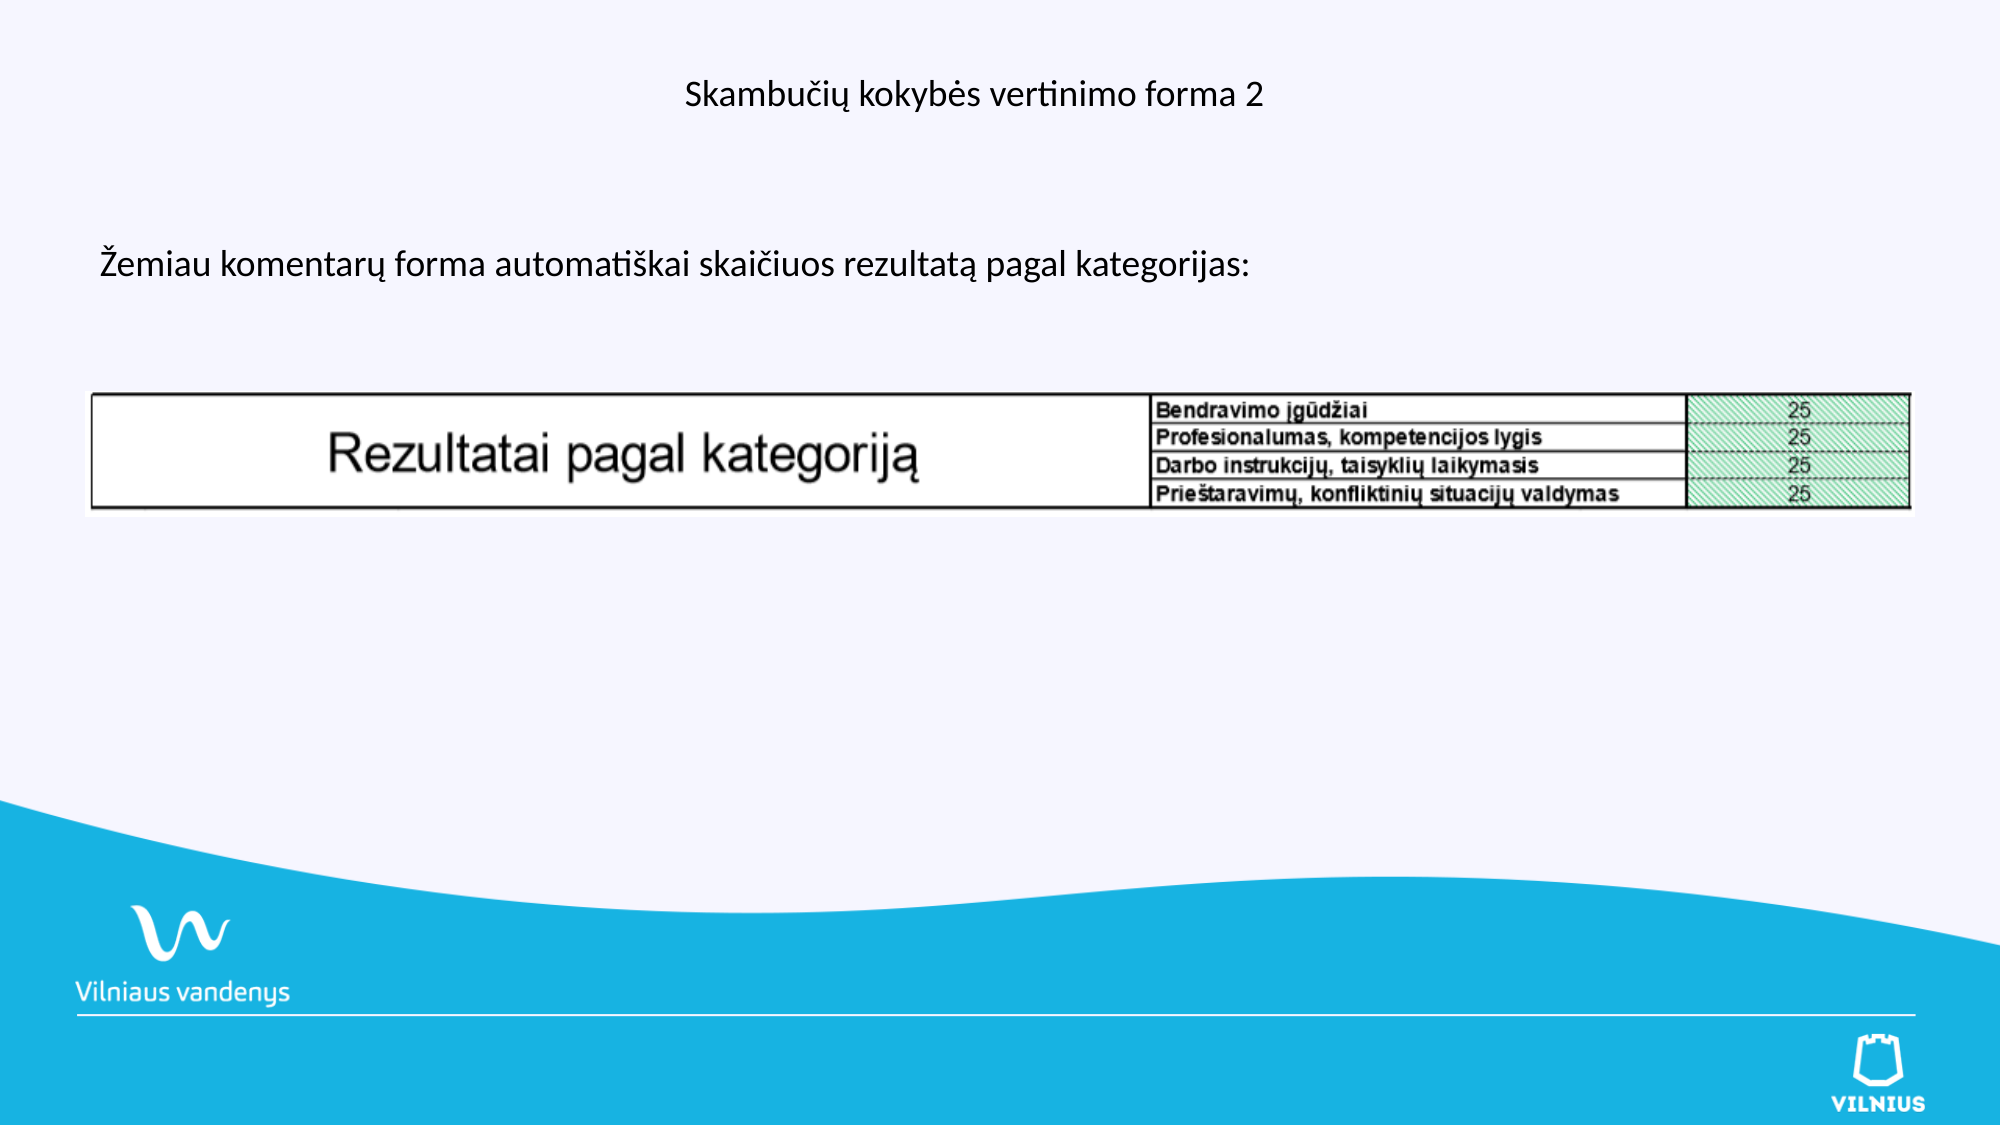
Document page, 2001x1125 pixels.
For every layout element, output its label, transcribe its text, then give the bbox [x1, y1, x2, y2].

picture [0, 794, 2000, 1125]
text_box Skambučių kokybės vertinimo forma 2 [670, 61, 1280, 122]
text_box Žemiau komentarų forma automatiškai skaičiuos rezultatą pagal kategorijas: [85, 231, 1437, 291]
picture [85, 391, 1915, 517]
